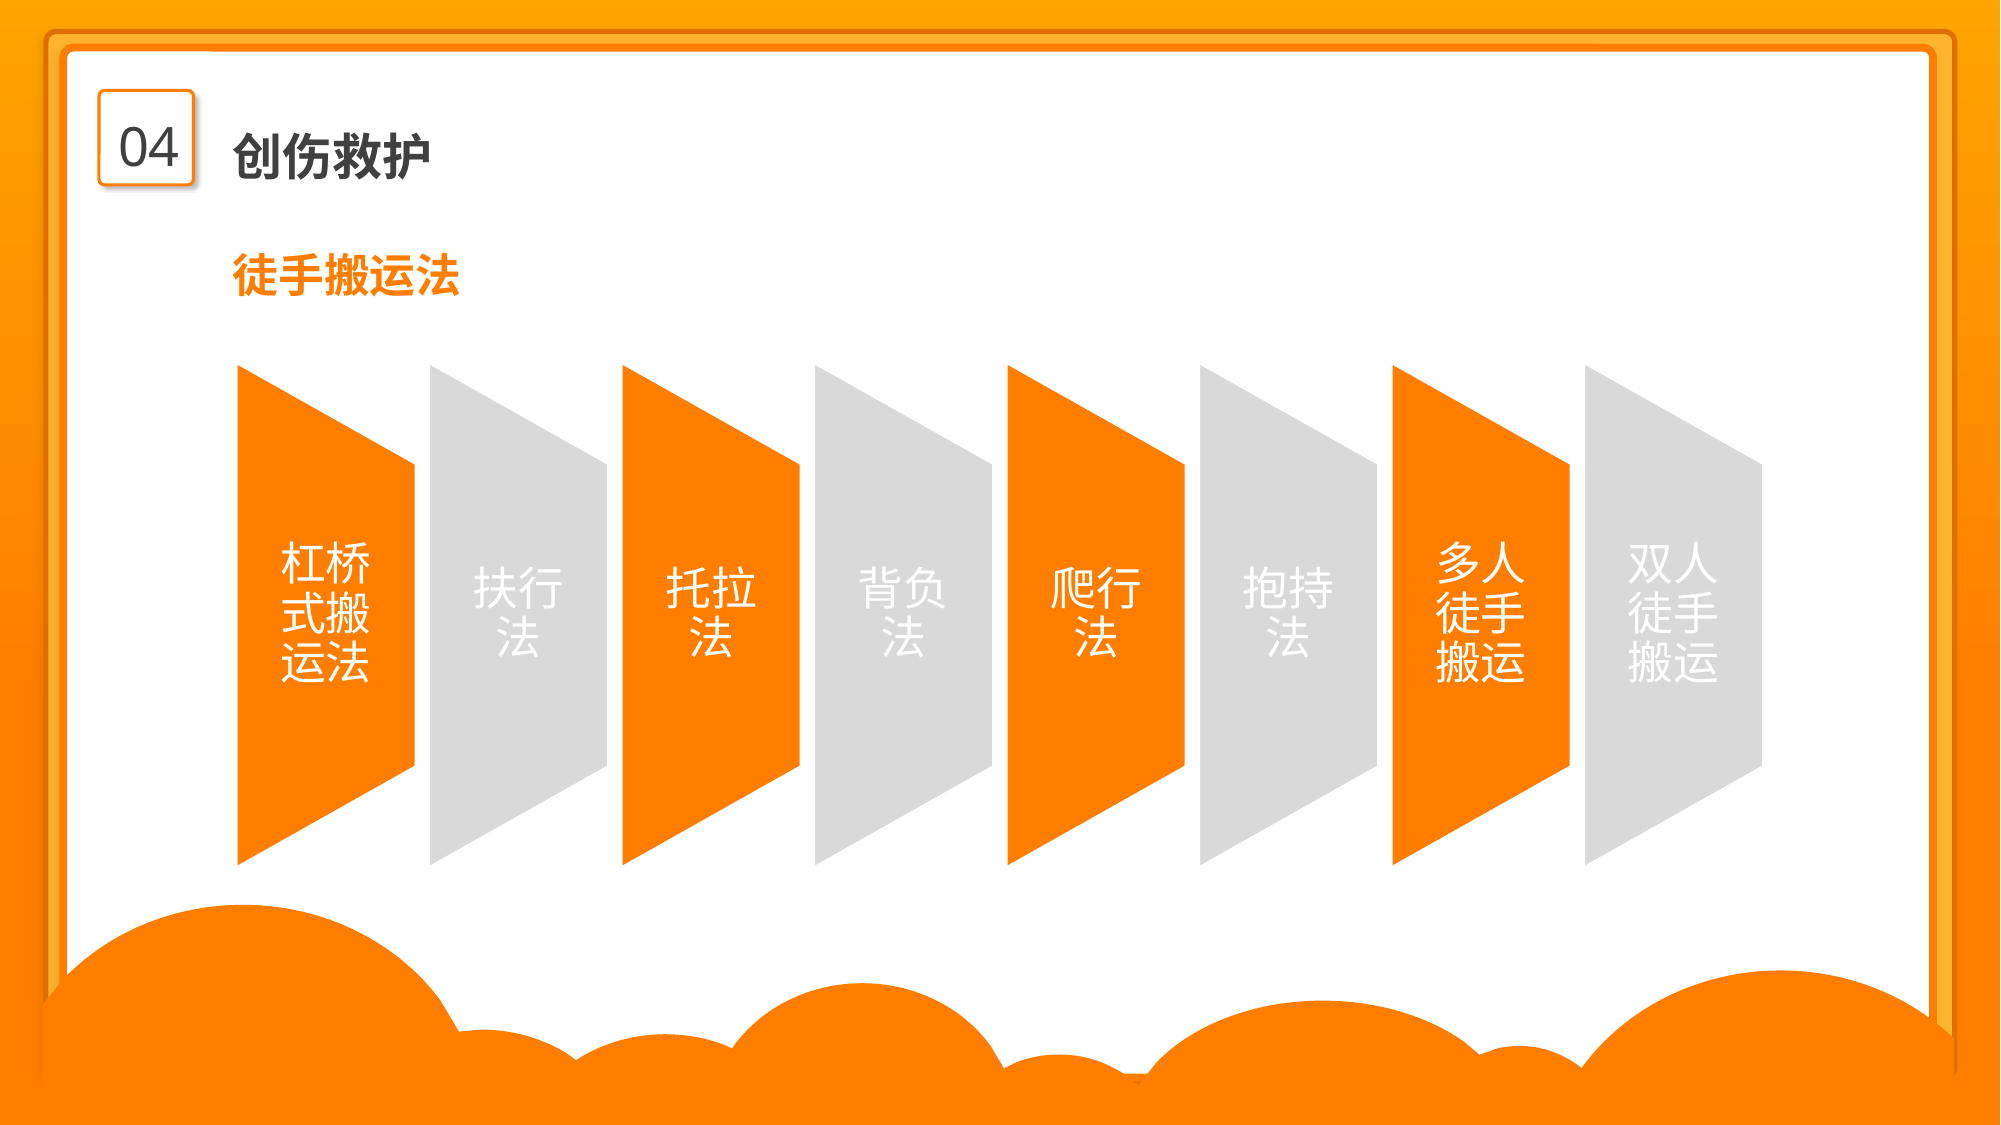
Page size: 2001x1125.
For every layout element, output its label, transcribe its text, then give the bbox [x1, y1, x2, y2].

text_box 背负法 [813, 361, 995, 869]
text_box 扶行法 [428, 361, 610, 869]
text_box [88, 90, 593, 187]
text_box 抱持法 [1198, 361, 1380, 869]
text_box 双人徒手搬运 [1583, 361, 1765, 869]
text_box 杠桥式搬运法 [235, 361, 417, 869]
text_box 多人徒手搬运 [1390, 361, 1572, 869]
text_box 爬行法 [1005, 361, 1187, 869]
text_box 徒手搬运法 [217, 239, 593, 310]
text_box 托拉法 [620, 361, 802, 869]
